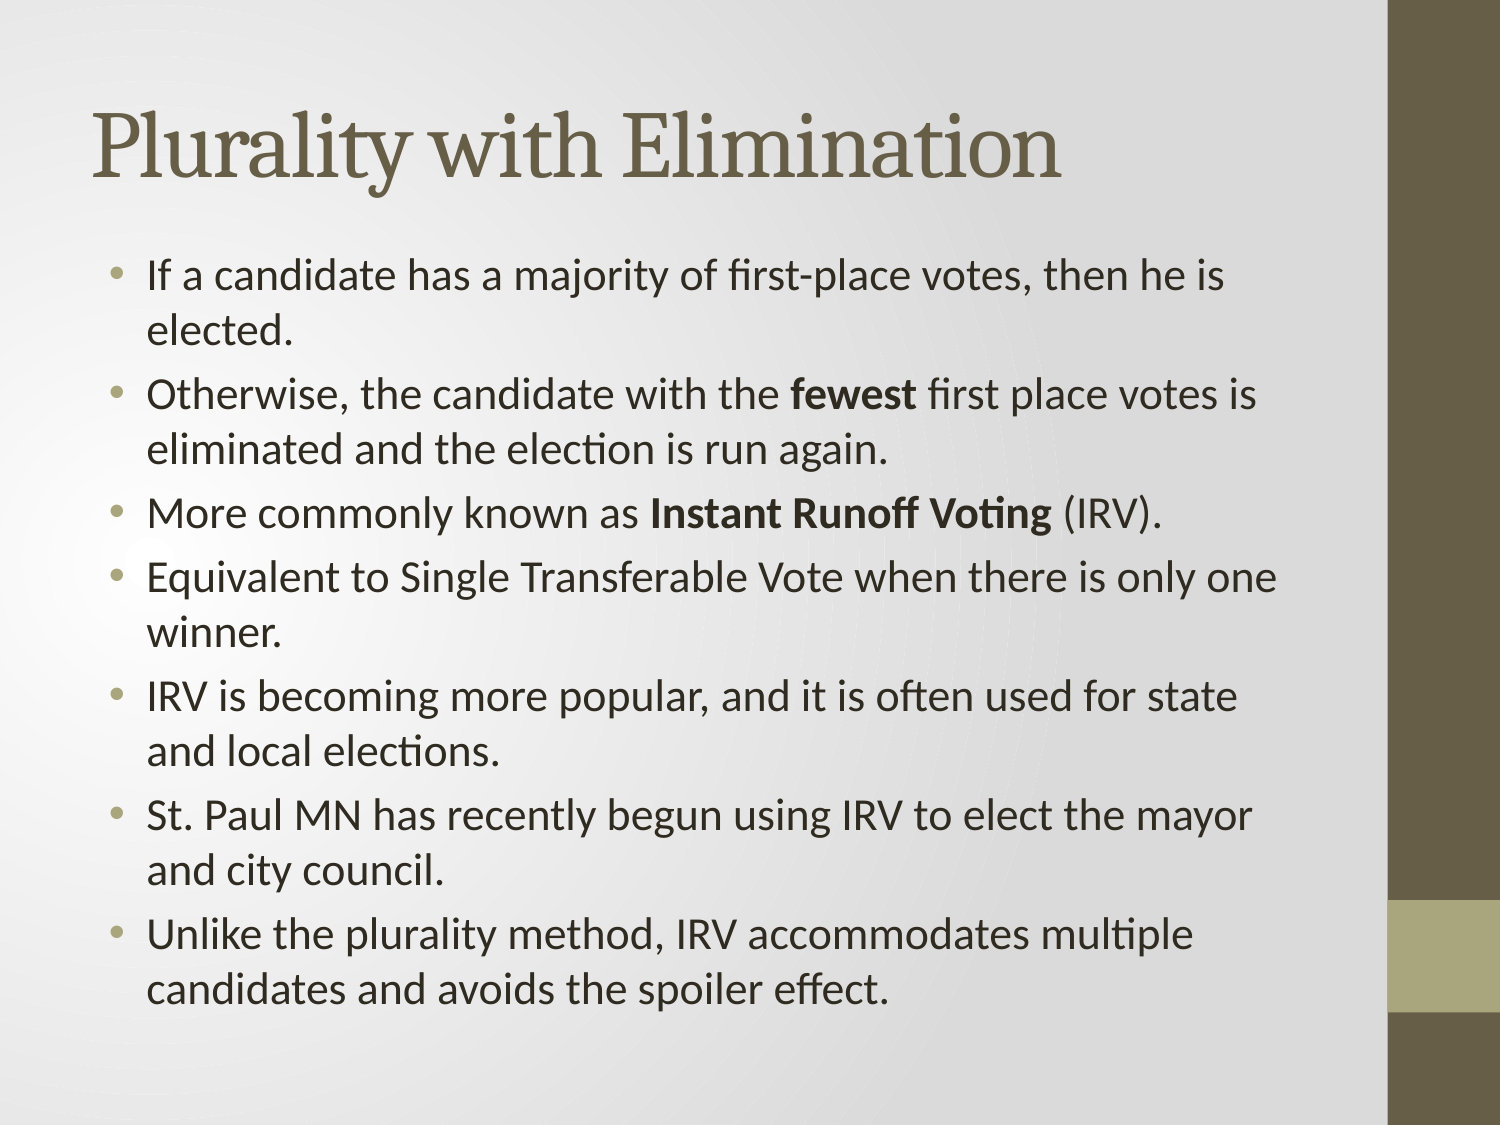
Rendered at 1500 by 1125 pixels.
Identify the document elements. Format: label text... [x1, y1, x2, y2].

list If a candidate has a majority of first-place votes, then he is elected. Otherwise, the candidate with the fewest first place votes is eliminated and the election is run again. More commonly known as Instant Runoff Voting (IRV). Equivalent to Single Transferable Vote when there is only one winner. IRV is becoming more popular, and it is often used for state and local elections. St. Paul MN has recently begun using IRV to elect the mayor and city council. Unlike the plurality method, IRV accommodates multiple candidates and avoids the spoiler effect. [75, 237, 1325, 1050]
title Plurality with Elimination [75, 45, 1325, 233]
